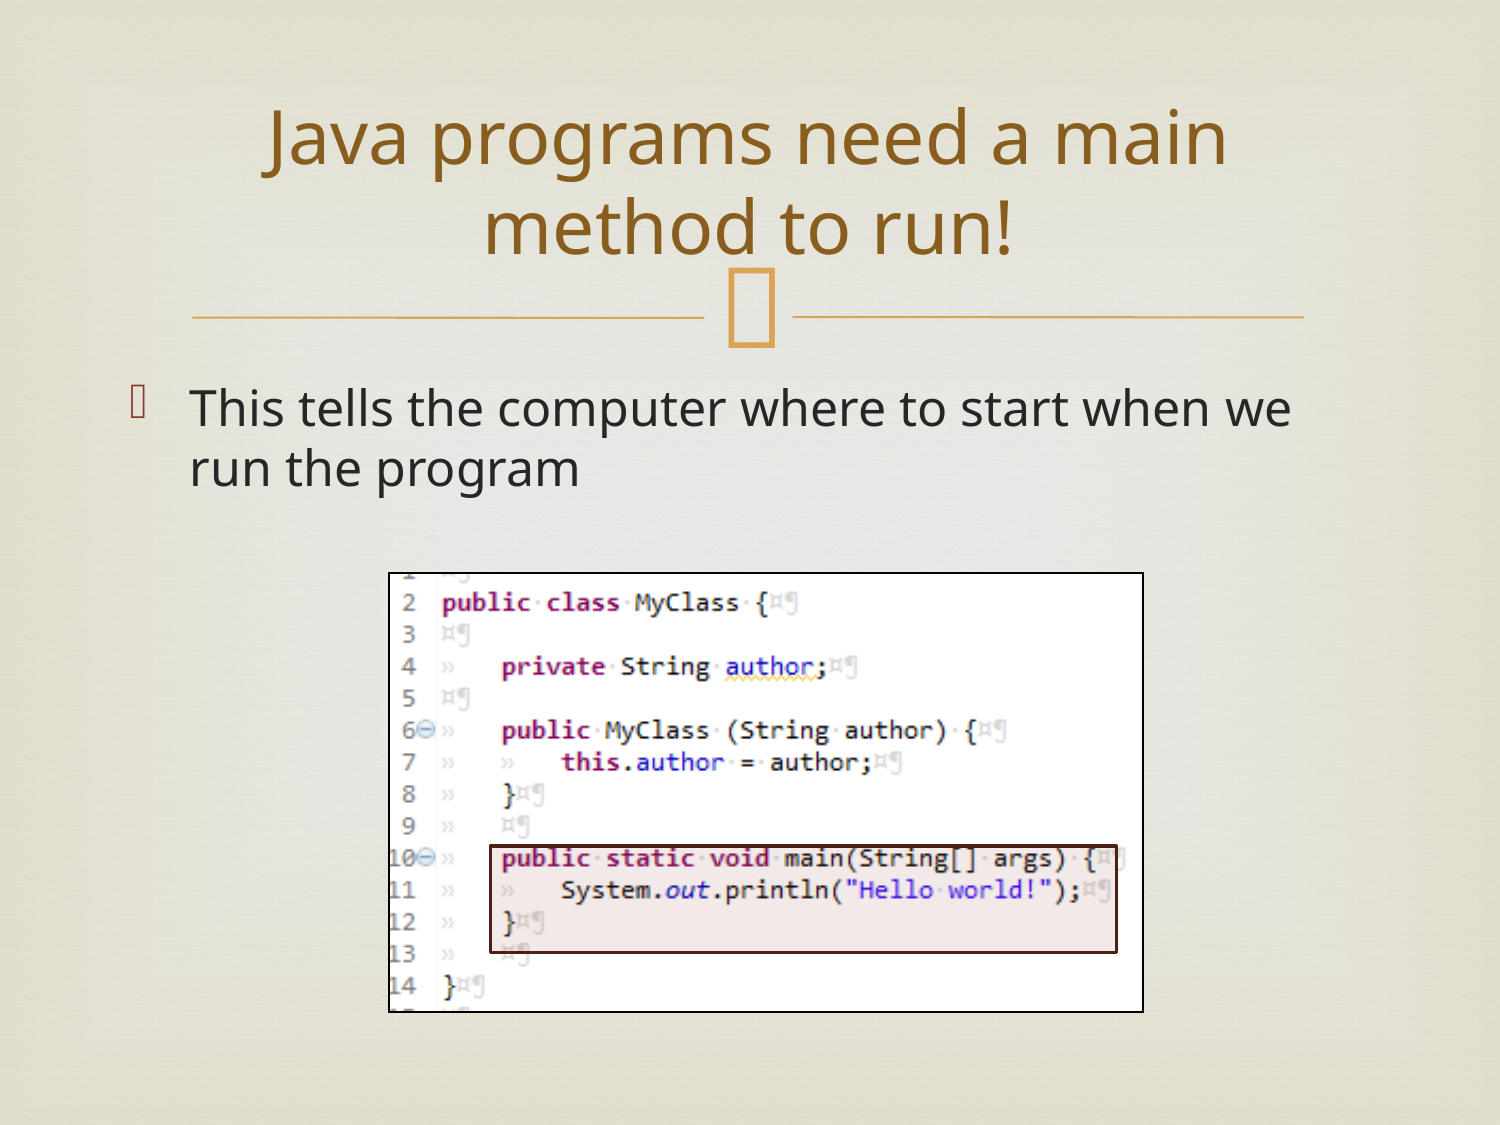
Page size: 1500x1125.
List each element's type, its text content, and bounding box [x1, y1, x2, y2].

list This tells the computer where to start when we run the program [114, 368, 1386, 1005]
title Java programs need a main method to run! [112, 93, 1386, 267]
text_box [388, 573, 1143, 1012]
